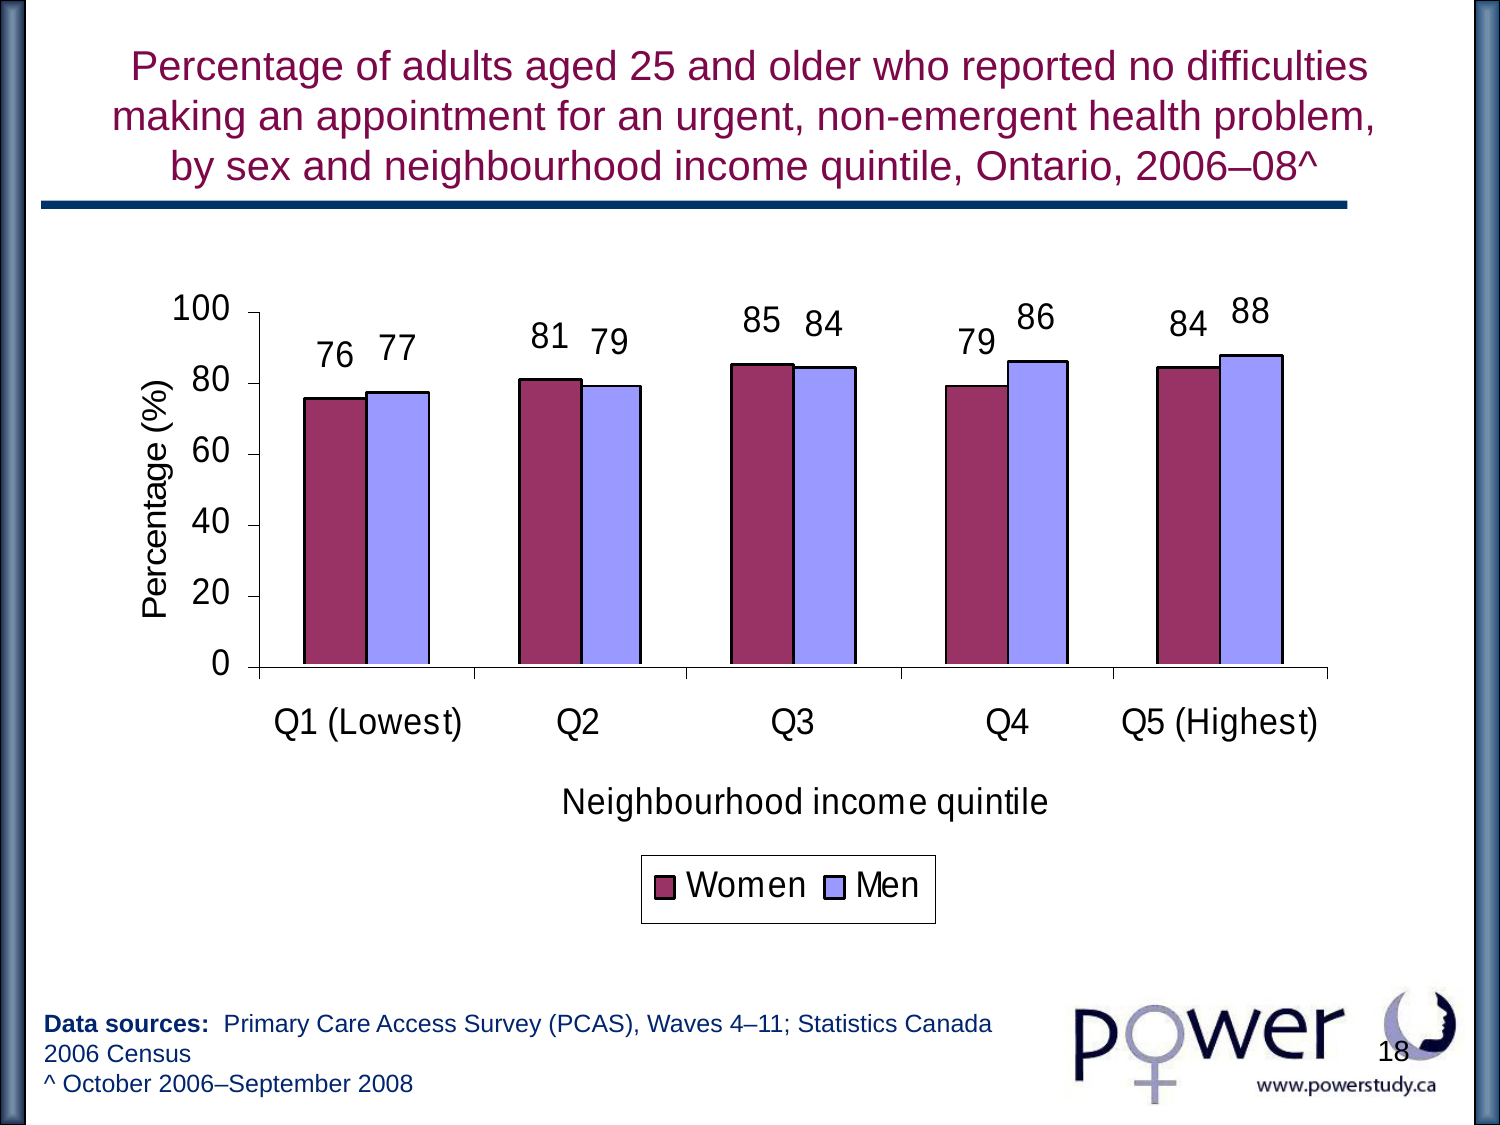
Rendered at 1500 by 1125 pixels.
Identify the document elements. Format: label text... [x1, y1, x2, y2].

text_box Data sources: Primary Care Access Survey (PCAS), Waves 4–11; Statistics Canada 2006 Census ^ October 2006–September 2008 [29, 999, 1163, 1105]
slide_number 18 [1163, 1024, 1426, 1103]
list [112, 262, 1387, 939]
title Percentage of adults aged 25 and older who reported no difficulties making an appointment for an urgent, non-emergent health problem, by sex and neighbourhood income quintile, Ontario, 2006–08^ [74, 44, 1426, 233]
picture [1064, 979, 1466, 1111]
